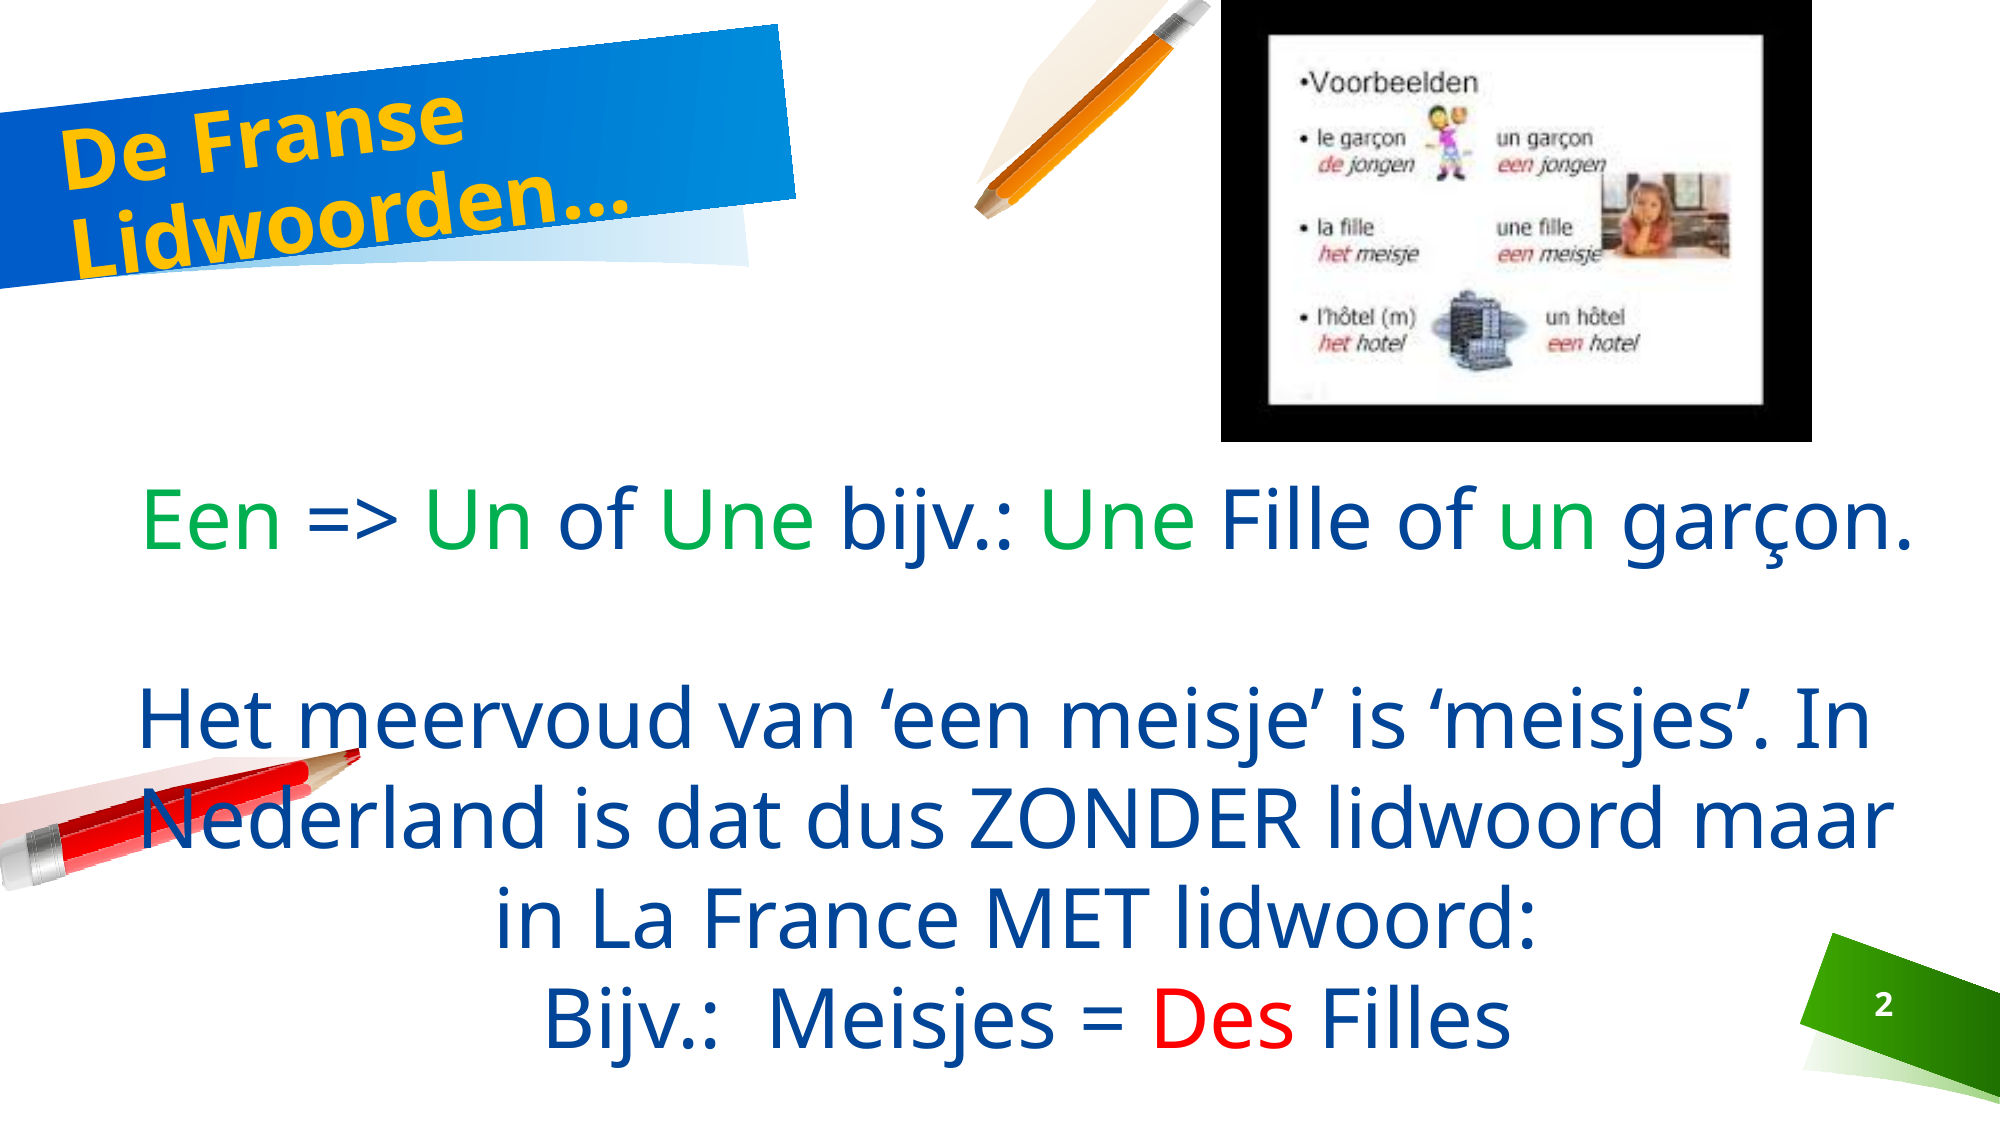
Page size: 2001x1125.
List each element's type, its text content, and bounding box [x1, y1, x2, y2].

text_box Een => Un of Une bijv.: Une Fille of un garçon. Het meervoud van ‘een meisje’ is ‘meisjes’. In Nederland is dat dus ZONDER lidwoord maar in La France MET lidwoord: Bijv.: Meisjes = Des Filles [120, 458, 1935, 1125]
picture [956, 0, 1217, 237]
title De Franse Lidwoorden… [36, 15, 779, 319]
picture [1221, 0, 1812, 442]
picture [0, 798, 120, 894]
